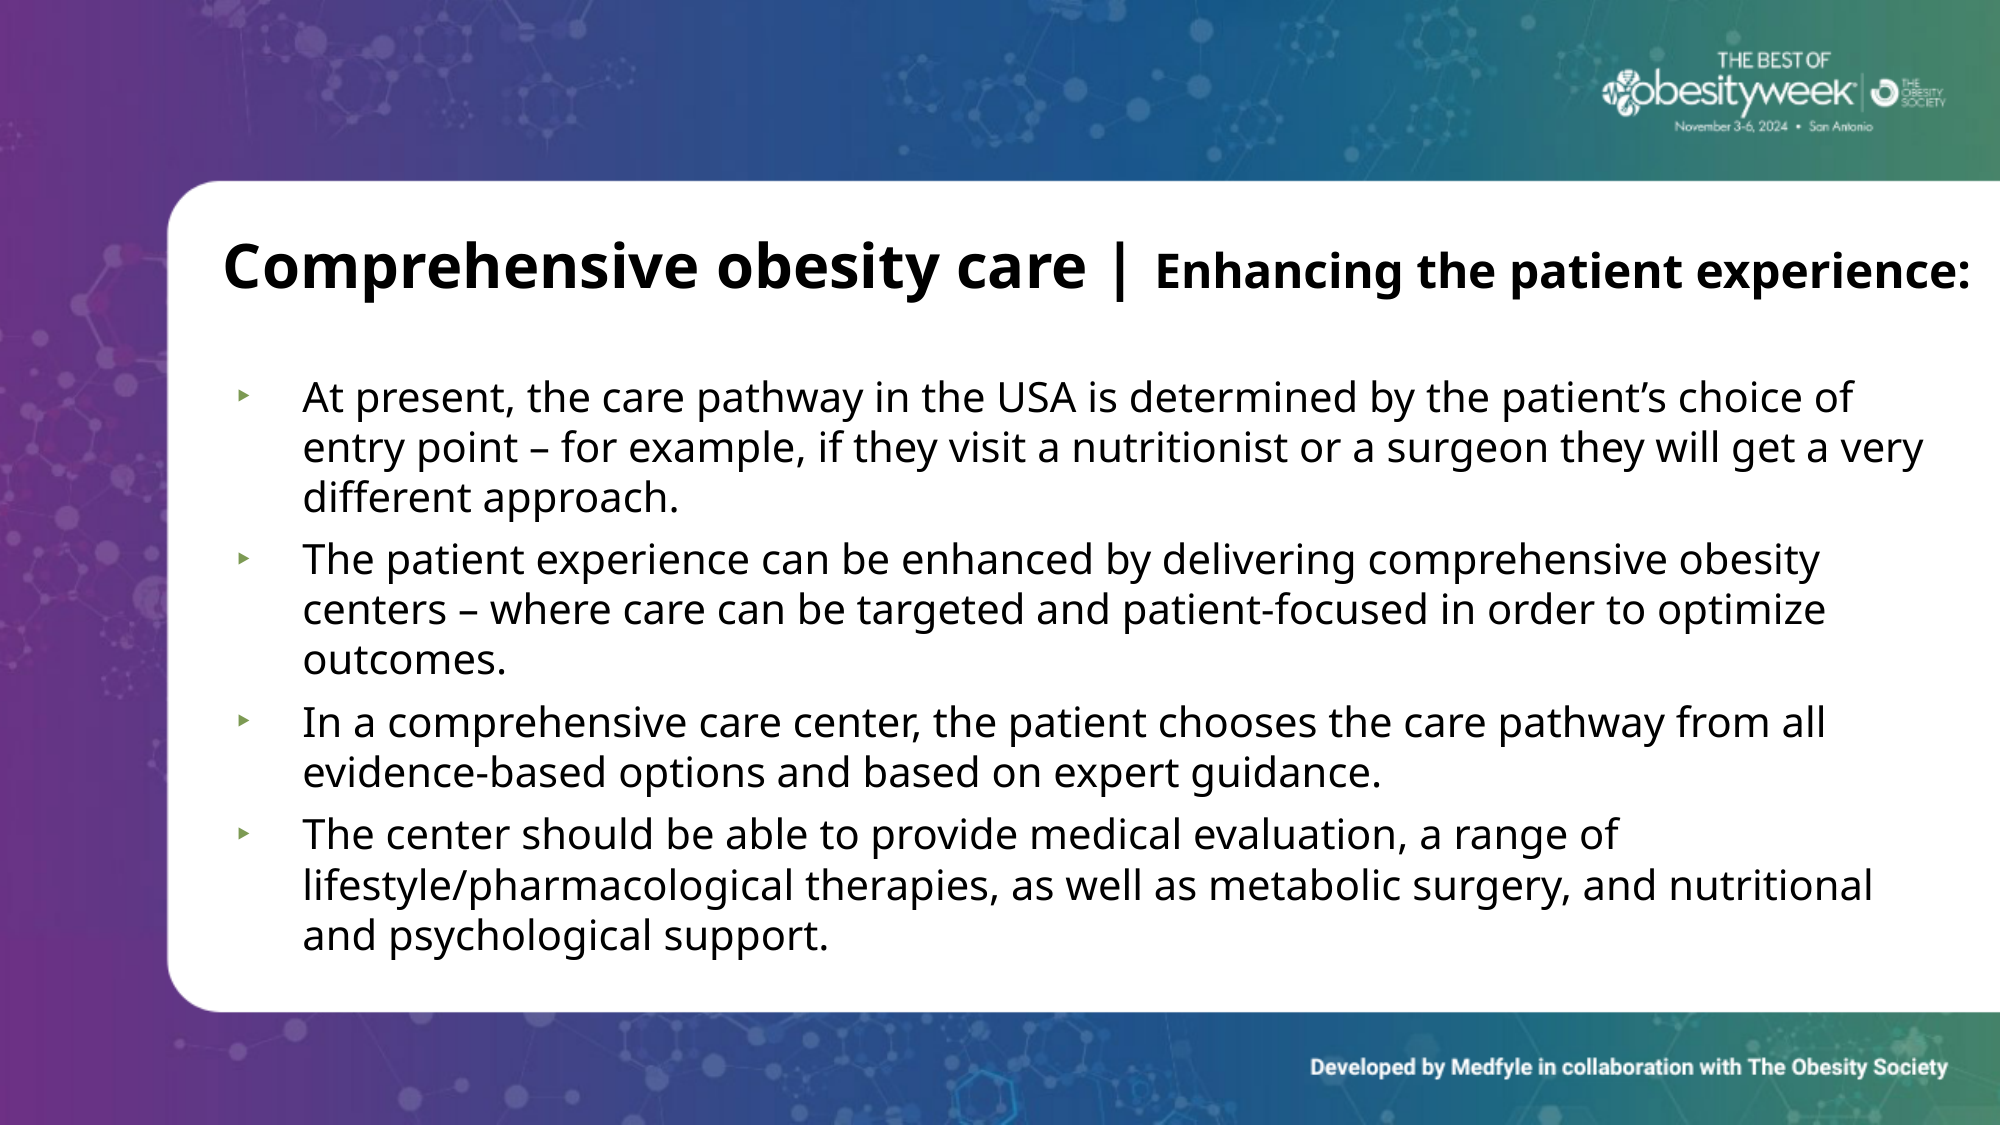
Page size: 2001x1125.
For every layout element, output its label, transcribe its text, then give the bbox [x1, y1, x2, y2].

title Comprehensive obesity care | Enhancing the patient experience: [207, 211, 1991, 326]
list At present, the care pathway in the USA is determined by the patient’s choice of entry point – for example, if they visit a nutritionist or a surgeon they will get a very different approach. The patient experience can be enhanced by delivering comprehensive obesity centers – where care can be targeted and patient-focused in order to optimize outcomes. In a comprehensive care center, the patient chooses the care pathway from all evidence-based options and based on expert guidance. The center should be able to provide medical evaluation, a range of lifestyle/pharmacological therapies, as well as metabolic surgery, and nutritional and psychological support. [212, 363, 1975, 1008]
picture [0, 0, 2000, 1125]
